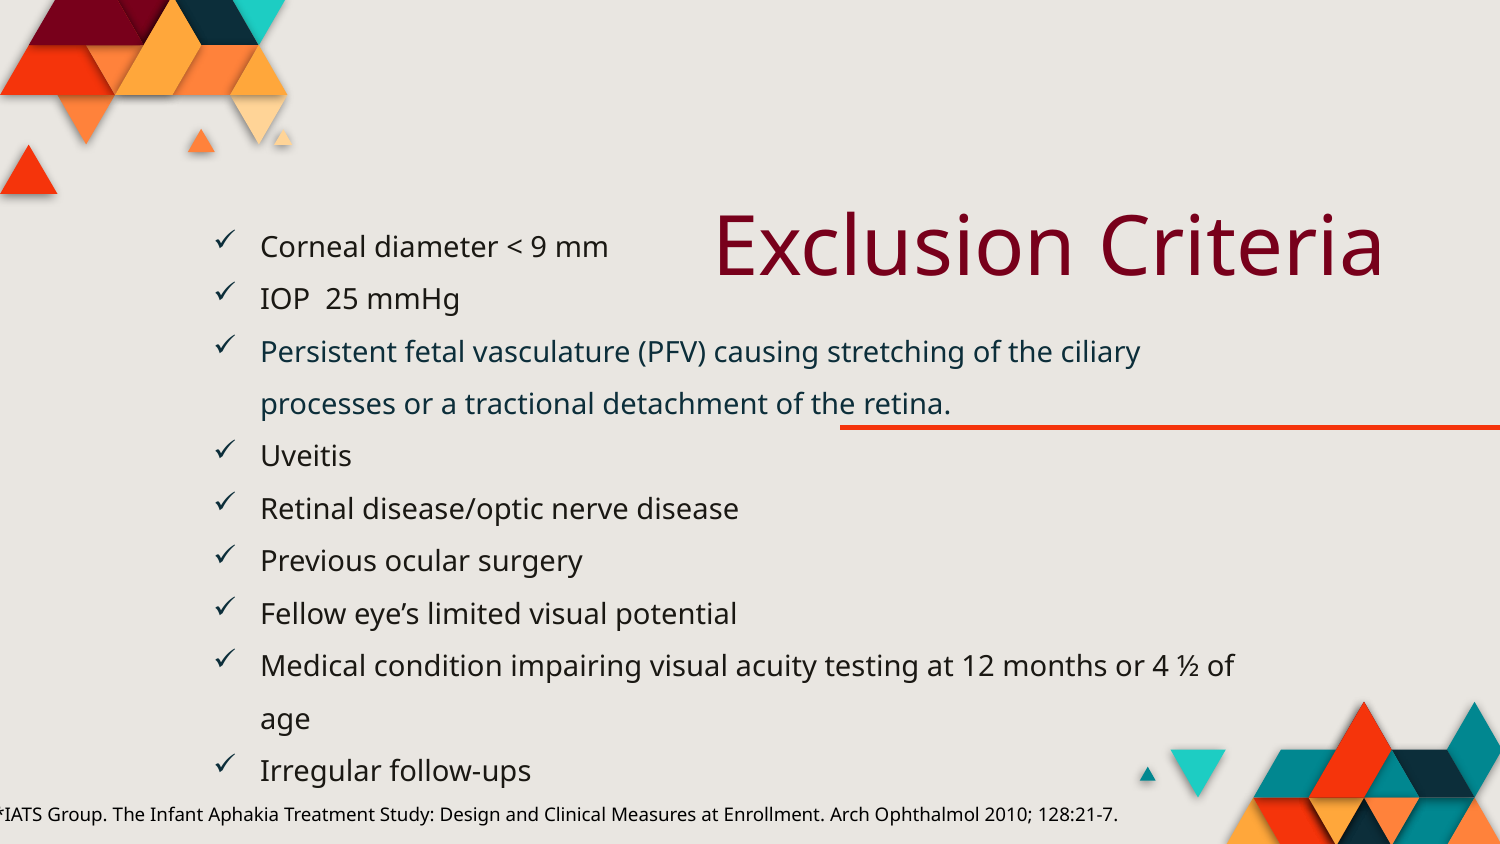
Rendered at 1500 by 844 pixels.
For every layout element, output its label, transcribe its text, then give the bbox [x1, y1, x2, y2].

title Exclusion Criteria [673, 212, 1402, 306]
text_box *IATS Group. The Infant Aphakia Treatment Study: Design and Clinical Measures at Enrollment. Arch Ophthalmol 2010; 128:21-7. [0, 795, 1137, 833]
